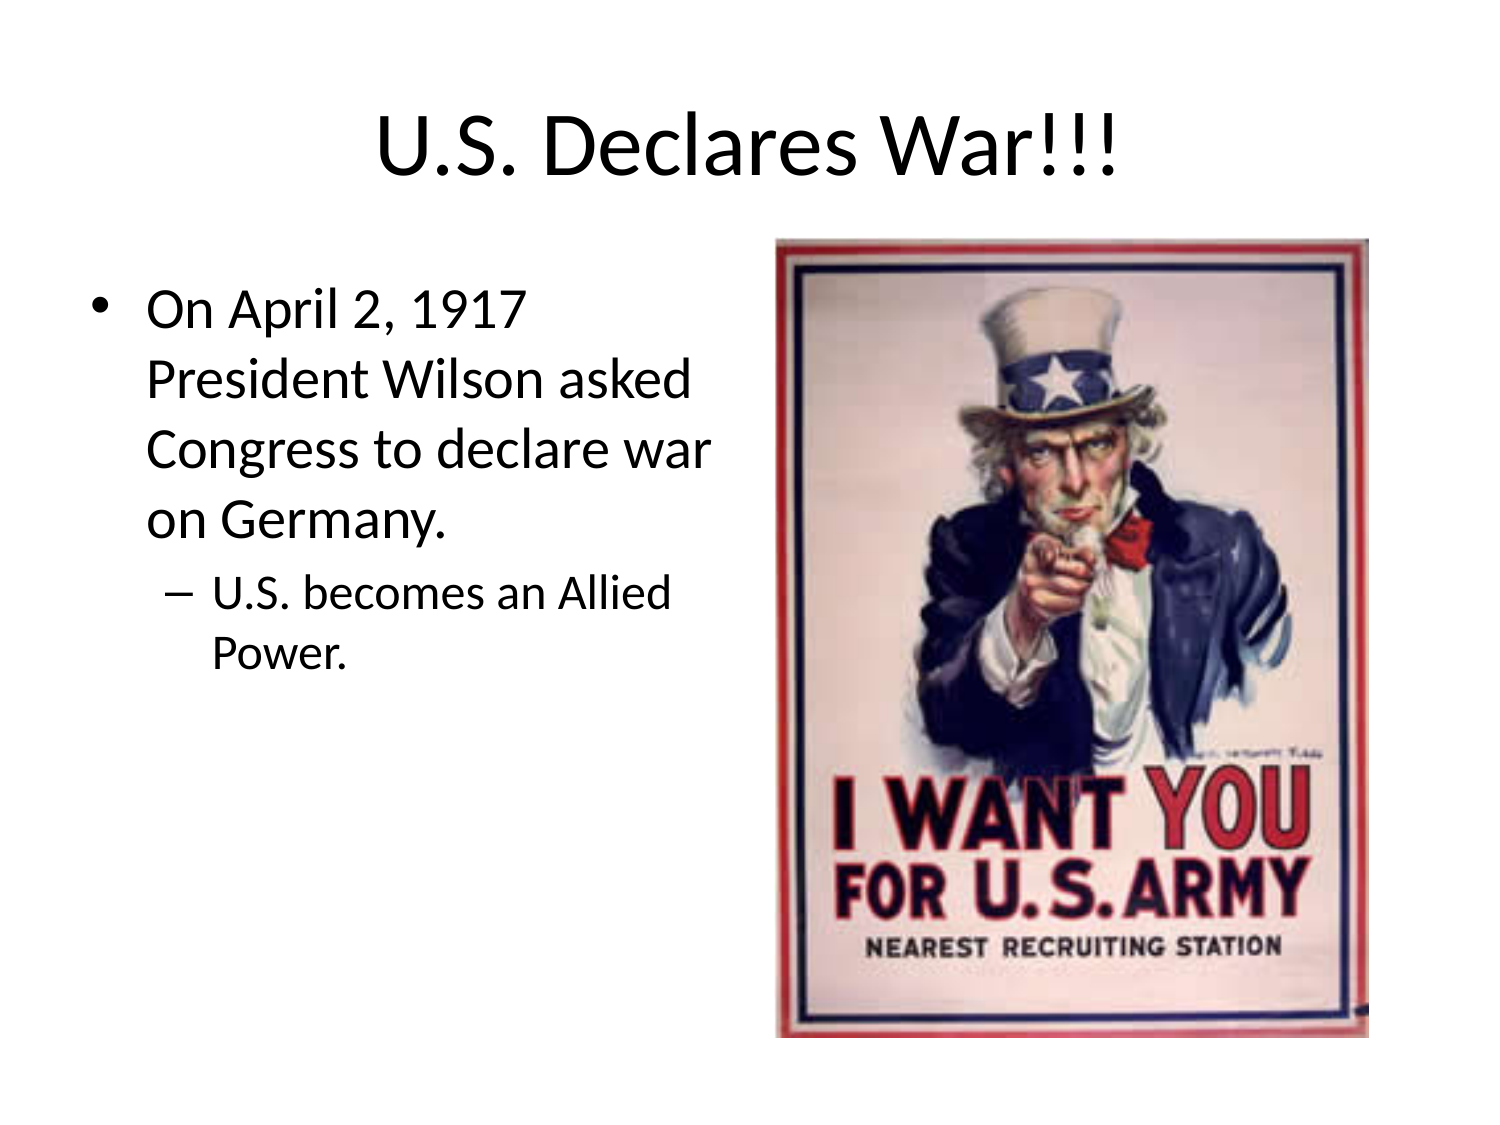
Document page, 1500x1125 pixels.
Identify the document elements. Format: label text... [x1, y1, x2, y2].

title U.S. Declares War!!! [75, 45, 1425, 233]
picture [774, 237, 1369, 1038]
list On April 2, 1917 President Wilson asked Congress to declare war on Germany. U.S. becomes an Allied Power. [75, 262, 738, 1005]
